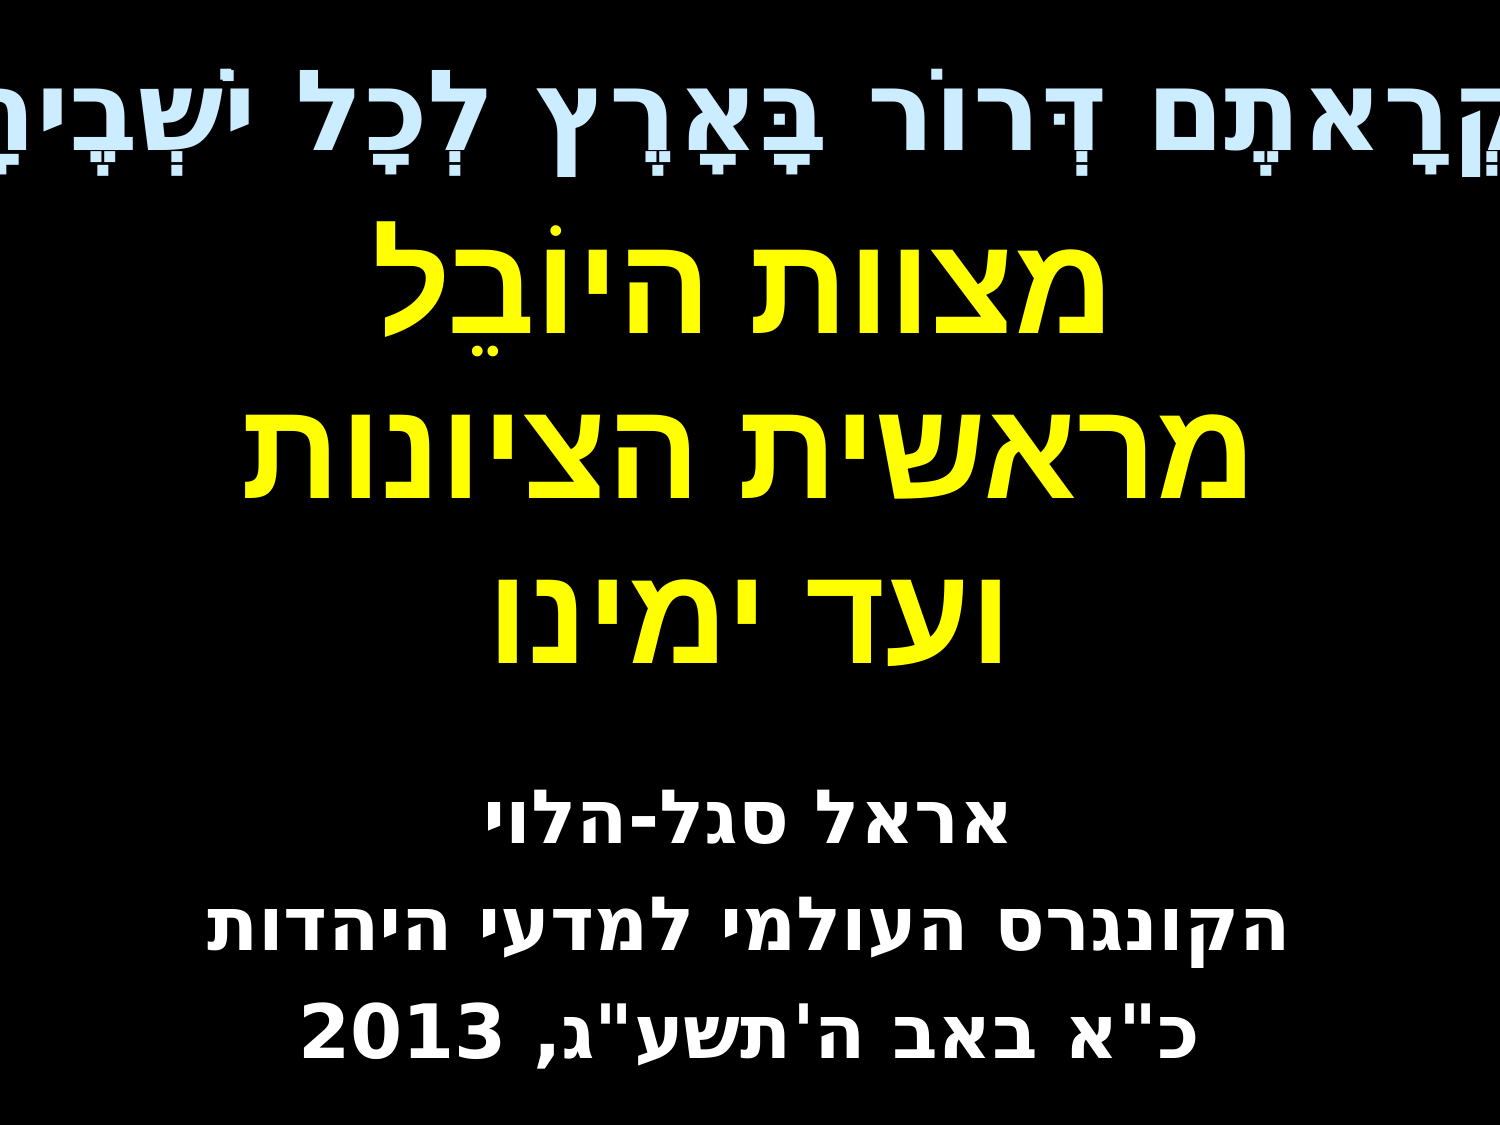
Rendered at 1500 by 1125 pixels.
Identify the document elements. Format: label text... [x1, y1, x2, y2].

title מצוות היוֹבֵל מראשית הציונות ועד ימינו [111, 255, 1388, 680]
text_box "וּקְרָאתֶם דְּרוֹר בָּאָרֶץ לְכָל יֹשְׁבֶיהָ" [0, 30, 1500, 181]
subtitle אראל סגל-הלוי הקונגרס העולמי למדעי היהדות כ"א באב ה'תשע"ג, 2013 [88, 680, 1442, 1036]
